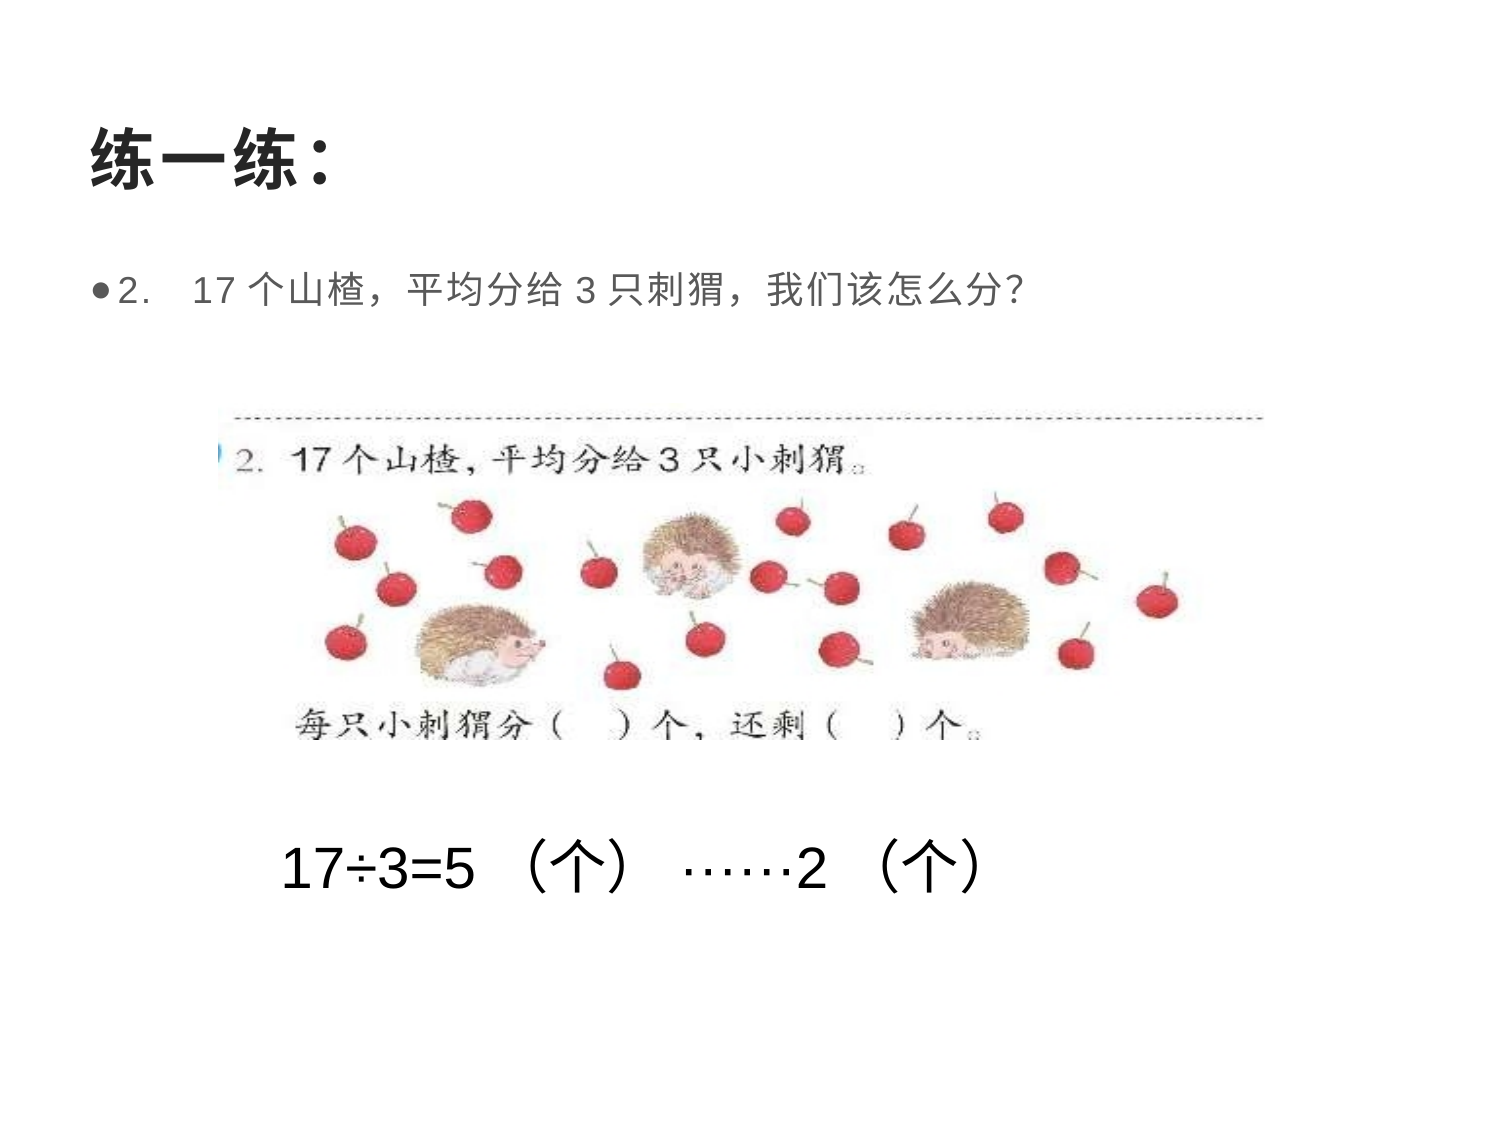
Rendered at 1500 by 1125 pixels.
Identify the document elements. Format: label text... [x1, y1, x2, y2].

picture [218, 403, 1270, 740]
title 练一练： [74, 99, 1425, 216]
list 2. 17个山楂，平均分给3只刺猬，我们该怎么分？ [74, 244, 1425, 1026]
text_box 17÷3=5（个）······2（个） [265, 822, 1235, 908]
